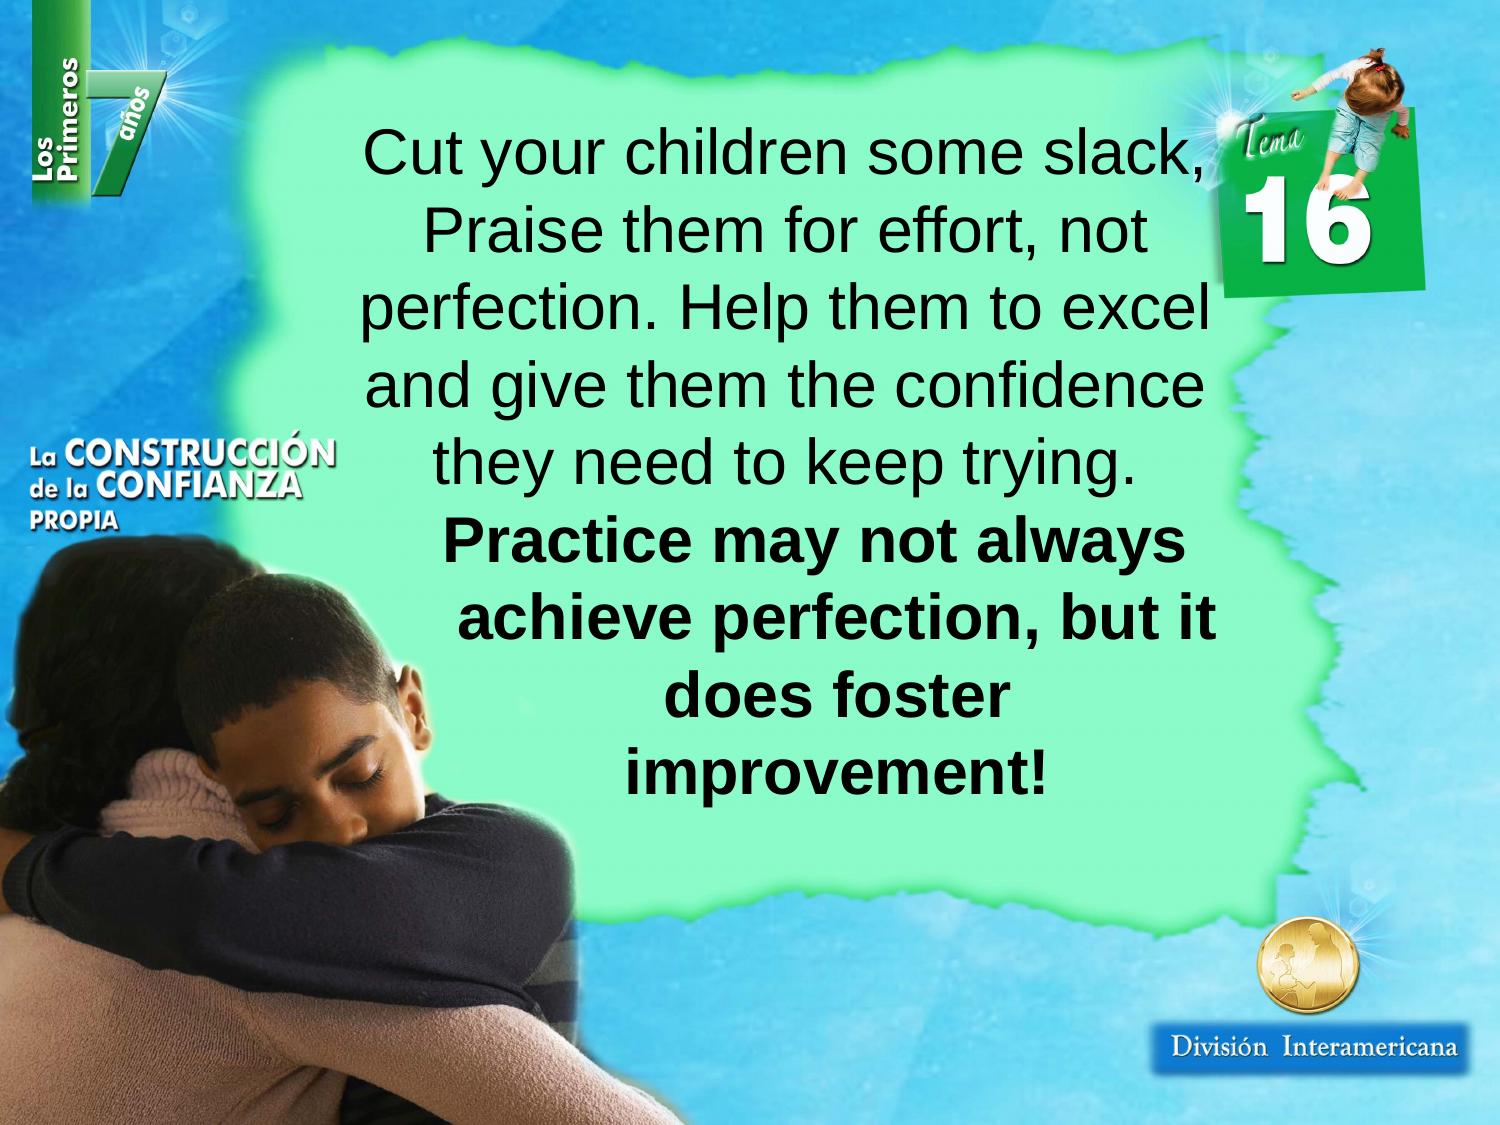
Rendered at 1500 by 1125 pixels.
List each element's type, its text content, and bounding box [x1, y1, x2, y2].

text_box Cut your children some slack, Praise them for effort, not perfection. Help them to excel and give them the confidence they need to keep trying. Practice may not always achieve perfection, but it does foster improvement! [324, 102, 1247, 815]
picture [0, 0, 1500, 1125]
